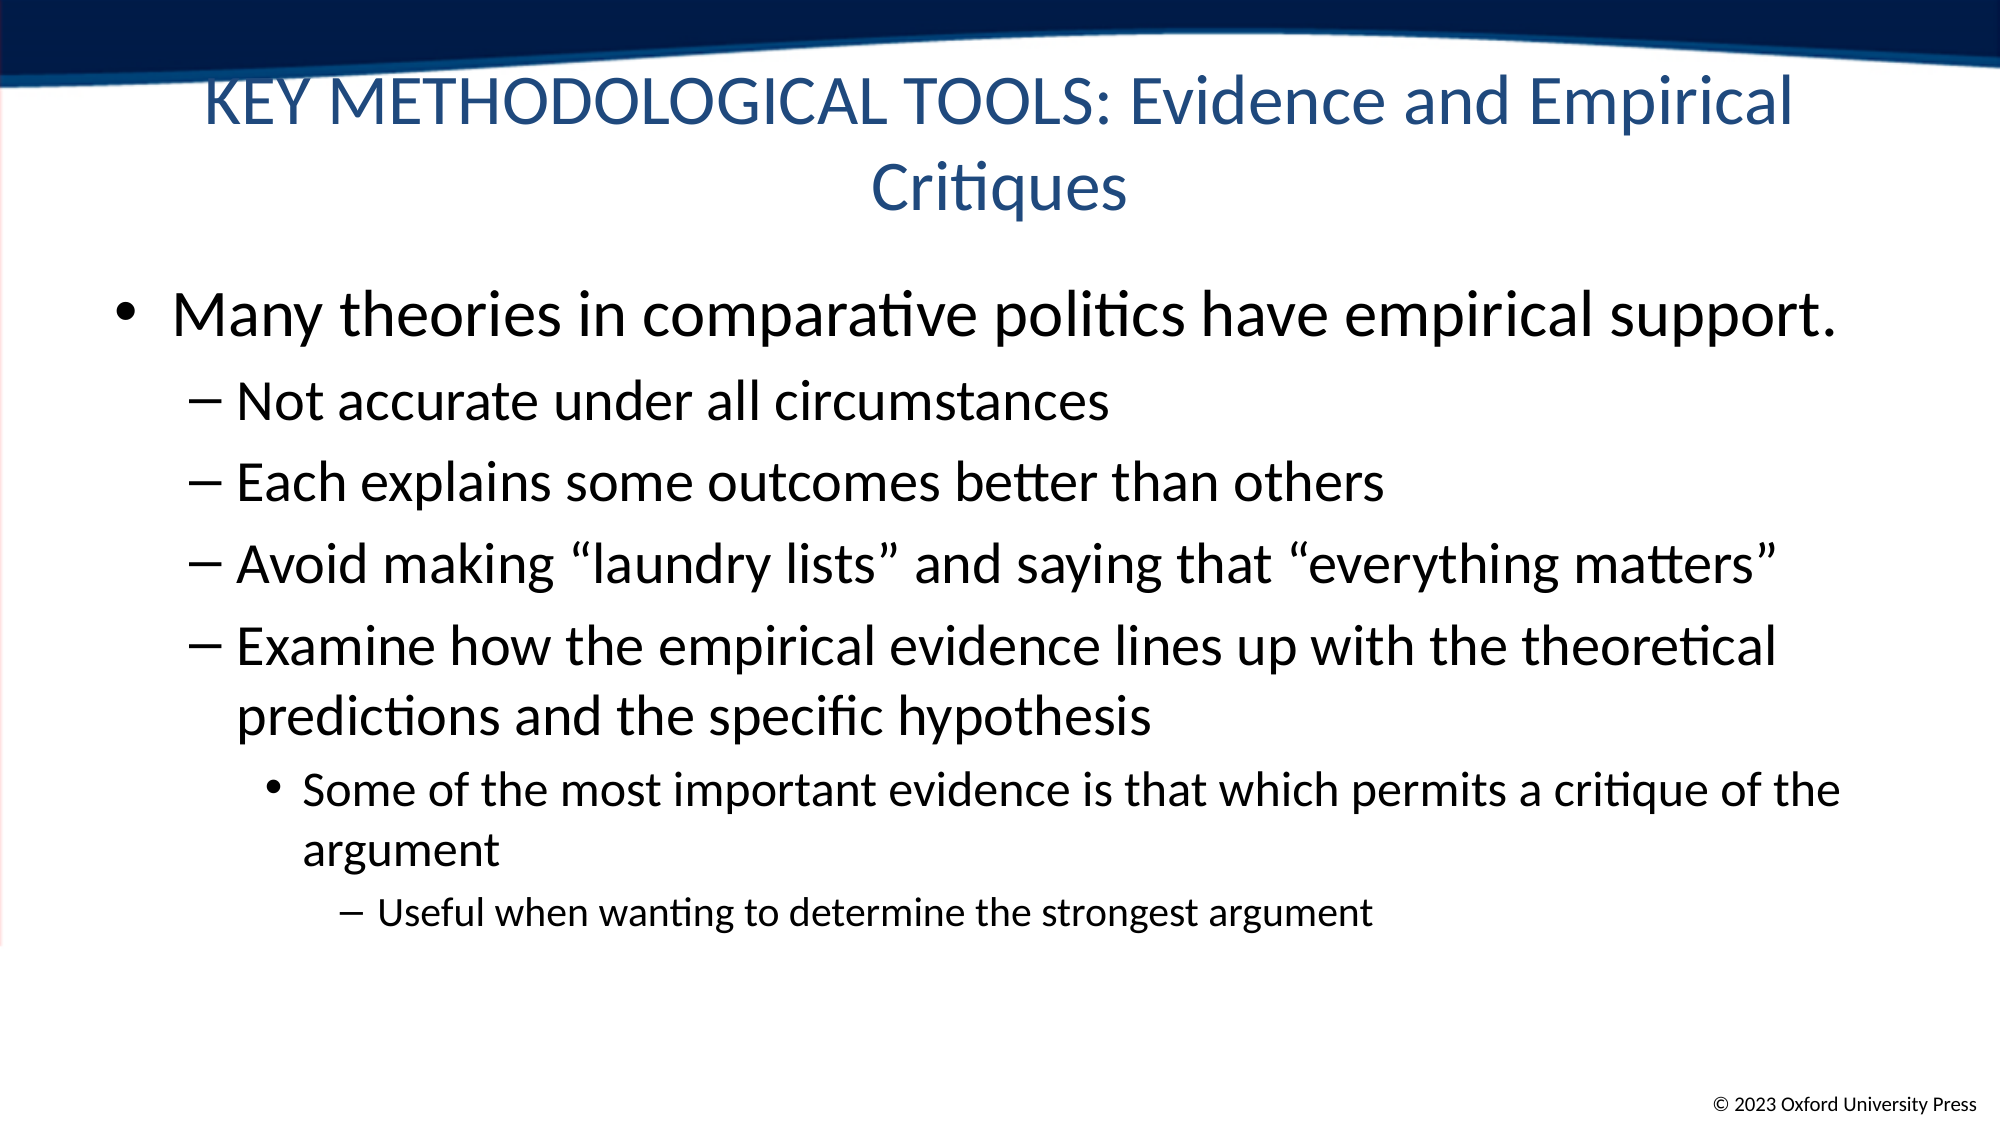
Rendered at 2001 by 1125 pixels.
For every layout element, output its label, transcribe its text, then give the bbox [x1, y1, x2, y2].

list Many theories in comparative politics have empirical support. Not accurate under all circumstances Each explains some outcomes better than others Avoid making “laundry lists” and saying that “everything matters” Examine how the empirical evidence lines up with the theoretical predictions and the specific hypothesis Some of the most important evidence is that which permits a critique of the argument Useful when wanting to determine the strongest argument [99, 262, 1900, 1005]
picture [0, 0, 2000, 1125]
title Key Methodological Tools: Evidence and Empirical Critiques [99, 45, 1900, 233]
